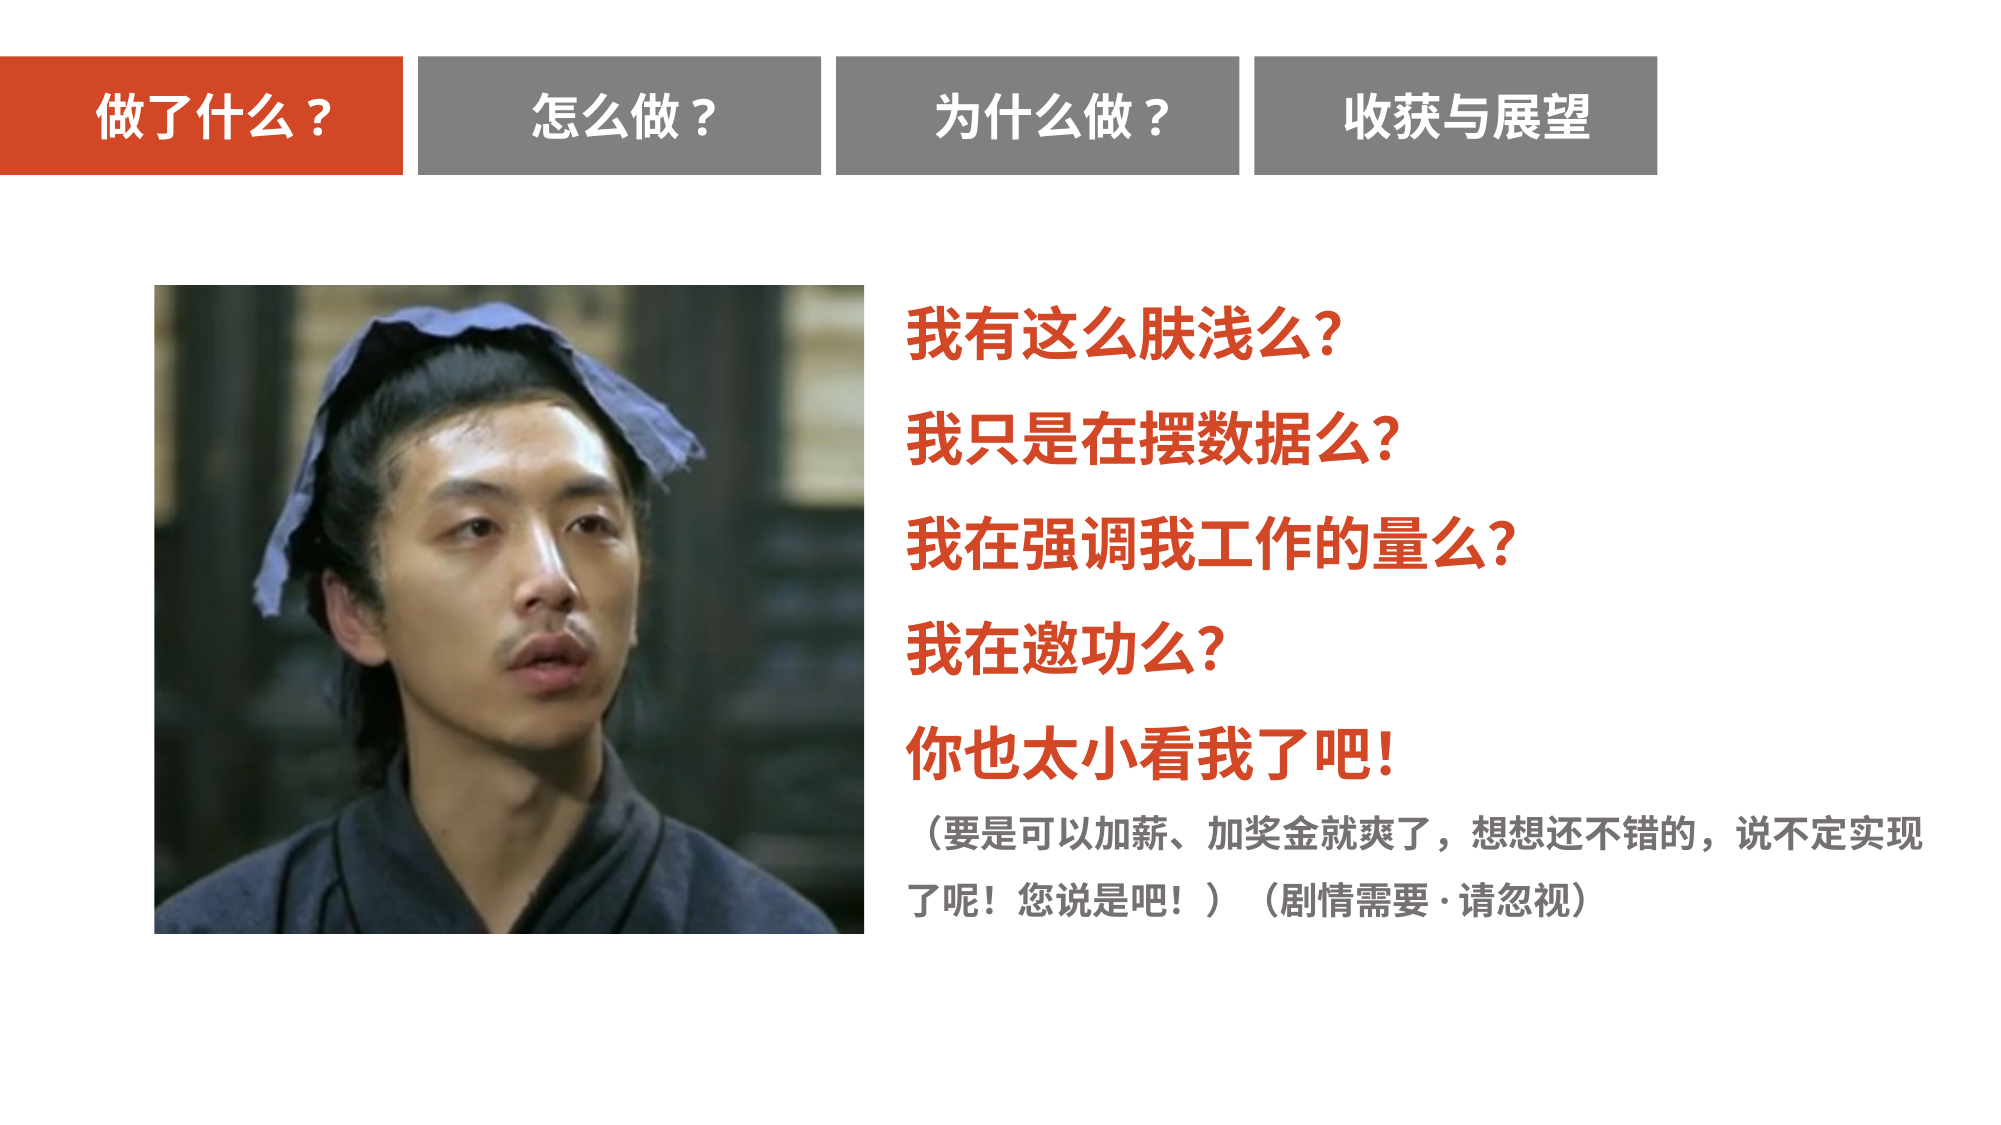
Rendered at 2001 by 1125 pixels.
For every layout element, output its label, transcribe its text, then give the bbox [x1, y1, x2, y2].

text_box [0, 55, 404, 176]
text_box 做了什么? [80, 77, 347, 153]
picture [154, 285, 865, 934]
text_box 我有这么肤浅么？ 我只是在摆数据么？ 我在强调我工作的量么？ 我在邀功么？ 你也太小看我了吧！ （要是可以加薪、加奖金就爽了，想想还不错的，说不定实现了呢！您说是吧！）（剧情需要·请忽视） [890, 255, 1939, 930]
text_box 怎么做? [515, 77, 731, 153]
text_box 为什么做? [918, 77, 1184, 153]
text_box [1253, 55, 1658, 176]
text_box 收获与展望 [1327, 77, 1608, 153]
text_box [835, 55, 1240, 176]
text_box [417, 55, 822, 176]
